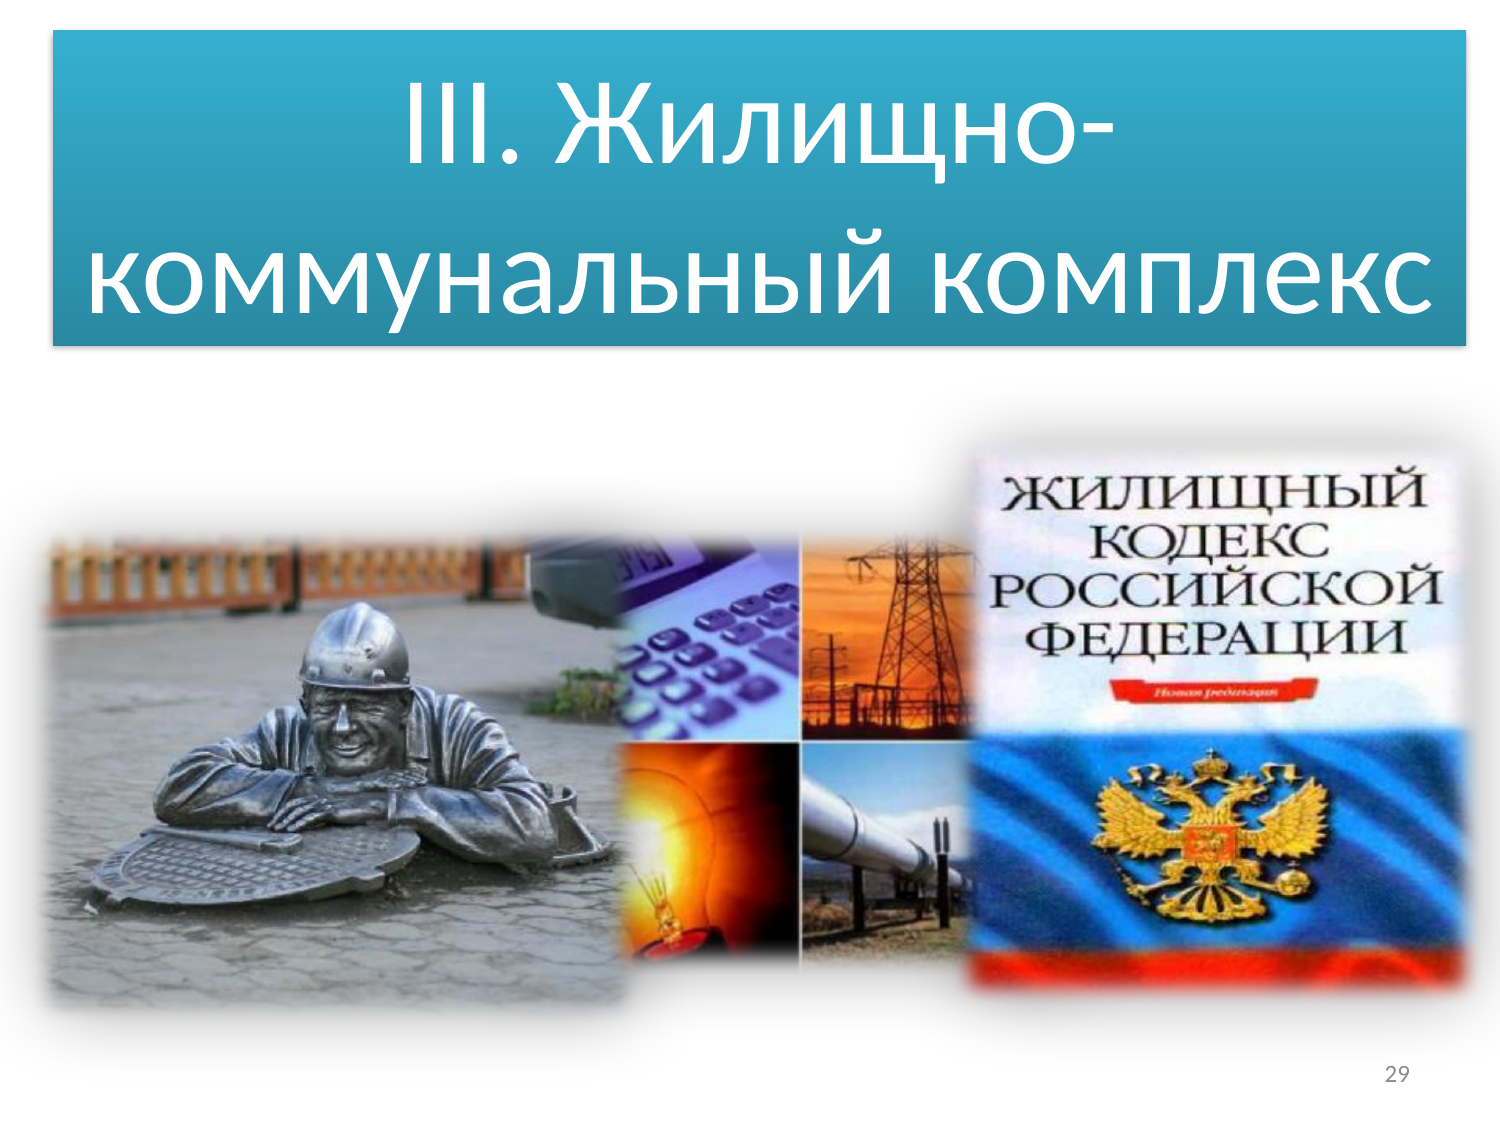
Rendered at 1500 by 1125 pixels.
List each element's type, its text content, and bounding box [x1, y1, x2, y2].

text_box III. Жилищно-коммунальный комплекс [53, 30, 1467, 346]
picture [29, 432, 1483, 1023]
slide_number 29 [1074, 1042, 1425, 1103]
